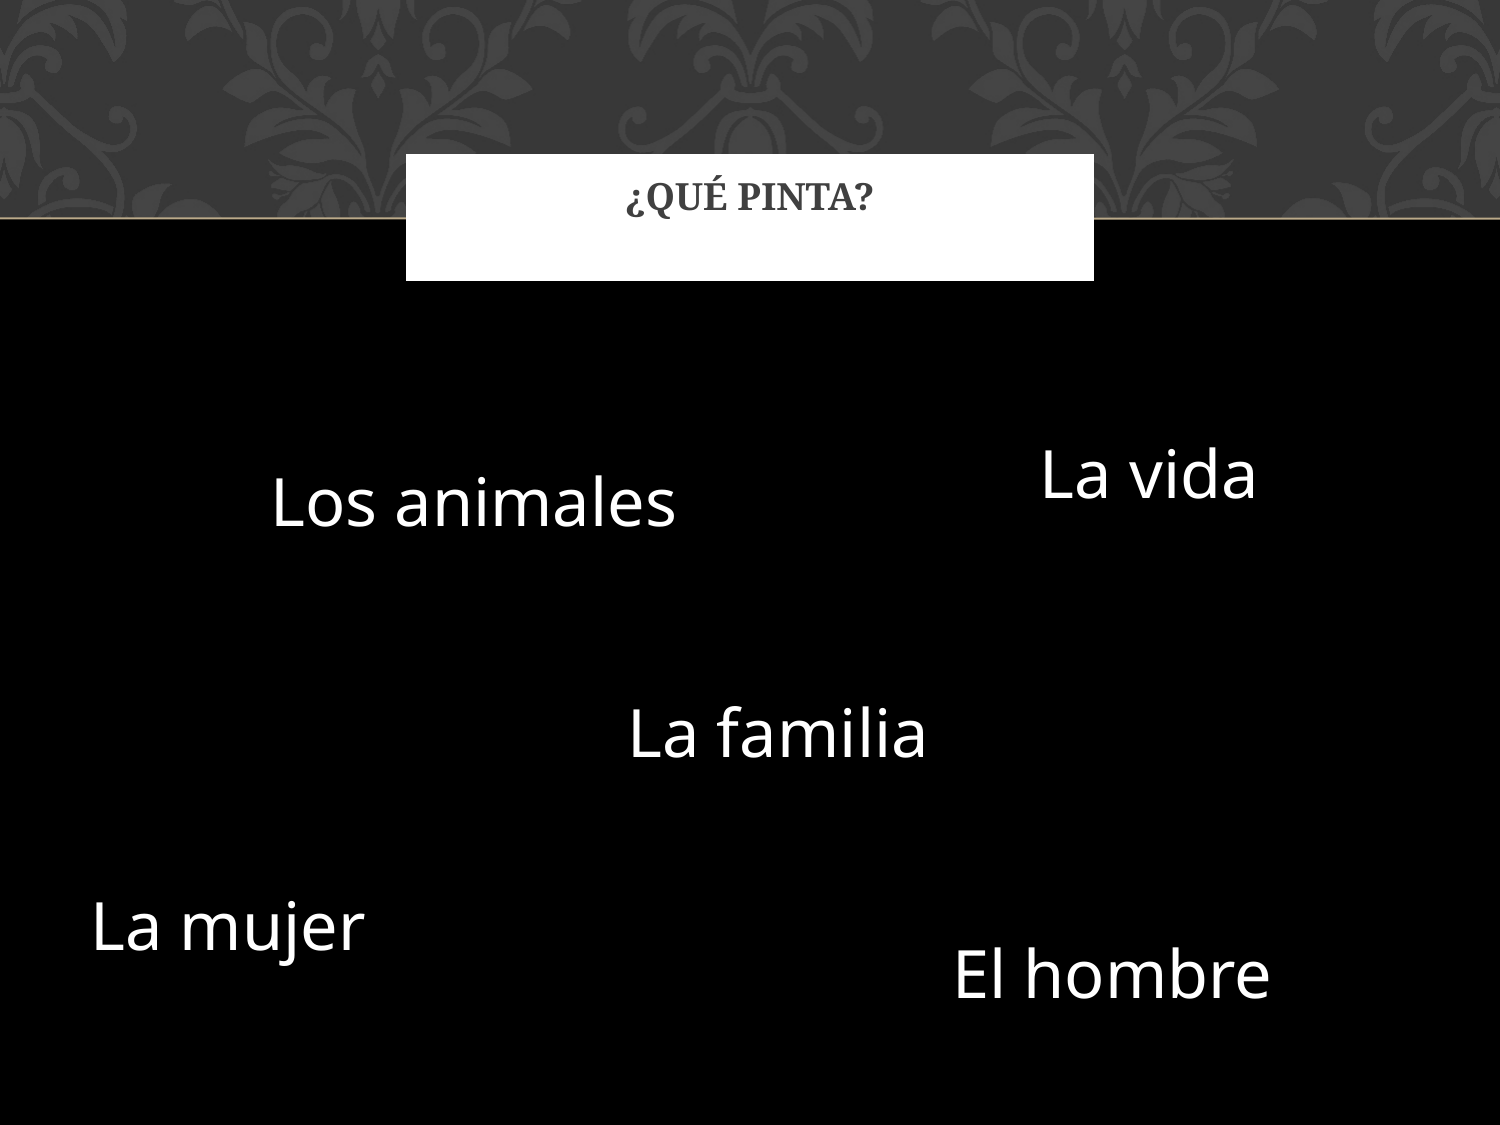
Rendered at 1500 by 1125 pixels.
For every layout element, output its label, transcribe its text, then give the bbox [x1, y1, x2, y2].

text_box Los animales [255, 451, 743, 547]
text_box La mujer [75, 876, 439, 972]
text_box La vida [1024, 424, 1388, 520]
text_box [150, 0, 1336, 657]
text_box La familia [612, 683, 975, 778]
text_box El hombre [937, 924, 1388, 1020]
